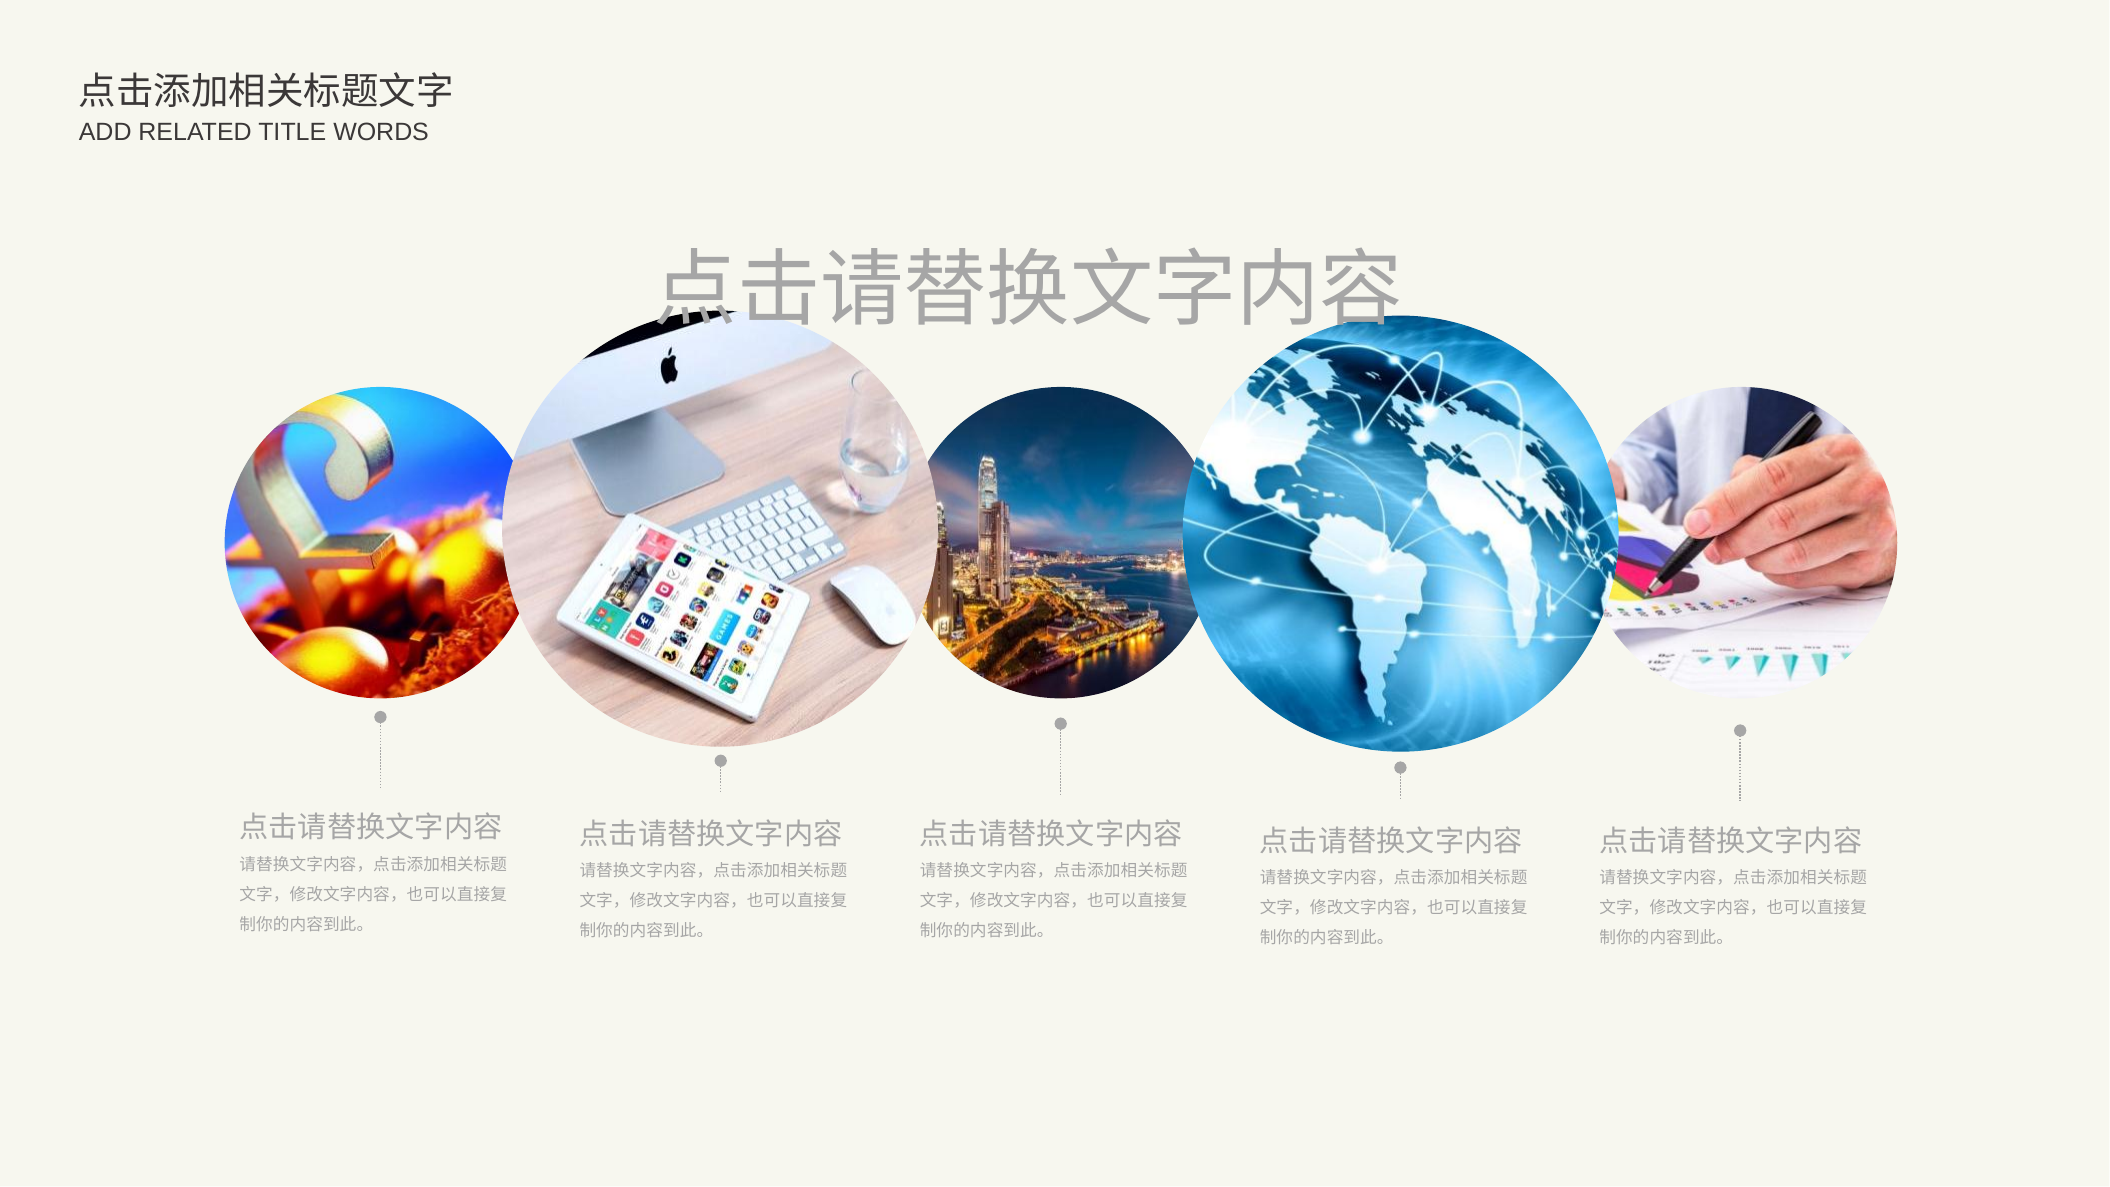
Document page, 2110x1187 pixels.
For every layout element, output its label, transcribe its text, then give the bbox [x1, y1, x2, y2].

text_box 点击请替换文字内容 请替换文字内容，点击添加相关标题文字，修改文字内容，也可以直接复制你的内容到此。 [564, 787, 877, 950]
text_box [223, 385, 519, 700]
text_box 点击请替换文字内容 请替换文字内容，点击添加相关标题文字，修改文字内容，也可以直接复制你的内容到此。 [224, 781, 537, 944]
text_box [1604, 385, 1899, 700]
text_box 点击请替换文字内容 请替换文字内容，点击添加相关标题文字，修改文字内容，也可以直接复制你的内容到此。 [1584, 794, 1897, 957]
text_box 点击请替换文字内容 请替换文字内容，点击添加相关标题文字，修改文字内容，也可以直接复制你的内容到此。 [904, 787, 1217, 950]
text_box 点击请替换文字内容 请替换文字内容，点击添加相关标题文字，修改文字内容，也可以直接复制你的内容到此。 [1244, 794, 1557, 957]
text_box [1181, 326, 1620, 753]
text_box [501, 325, 940, 748]
text_box 点击请替换文字内容 [639, 178, 1471, 343]
text_box 点击添加相关标题文字 [62, 59, 470, 121]
text_box [922, 385, 1198, 700]
text_box ADD RELATED TITLE WORDS [62, 107, 446, 154]
